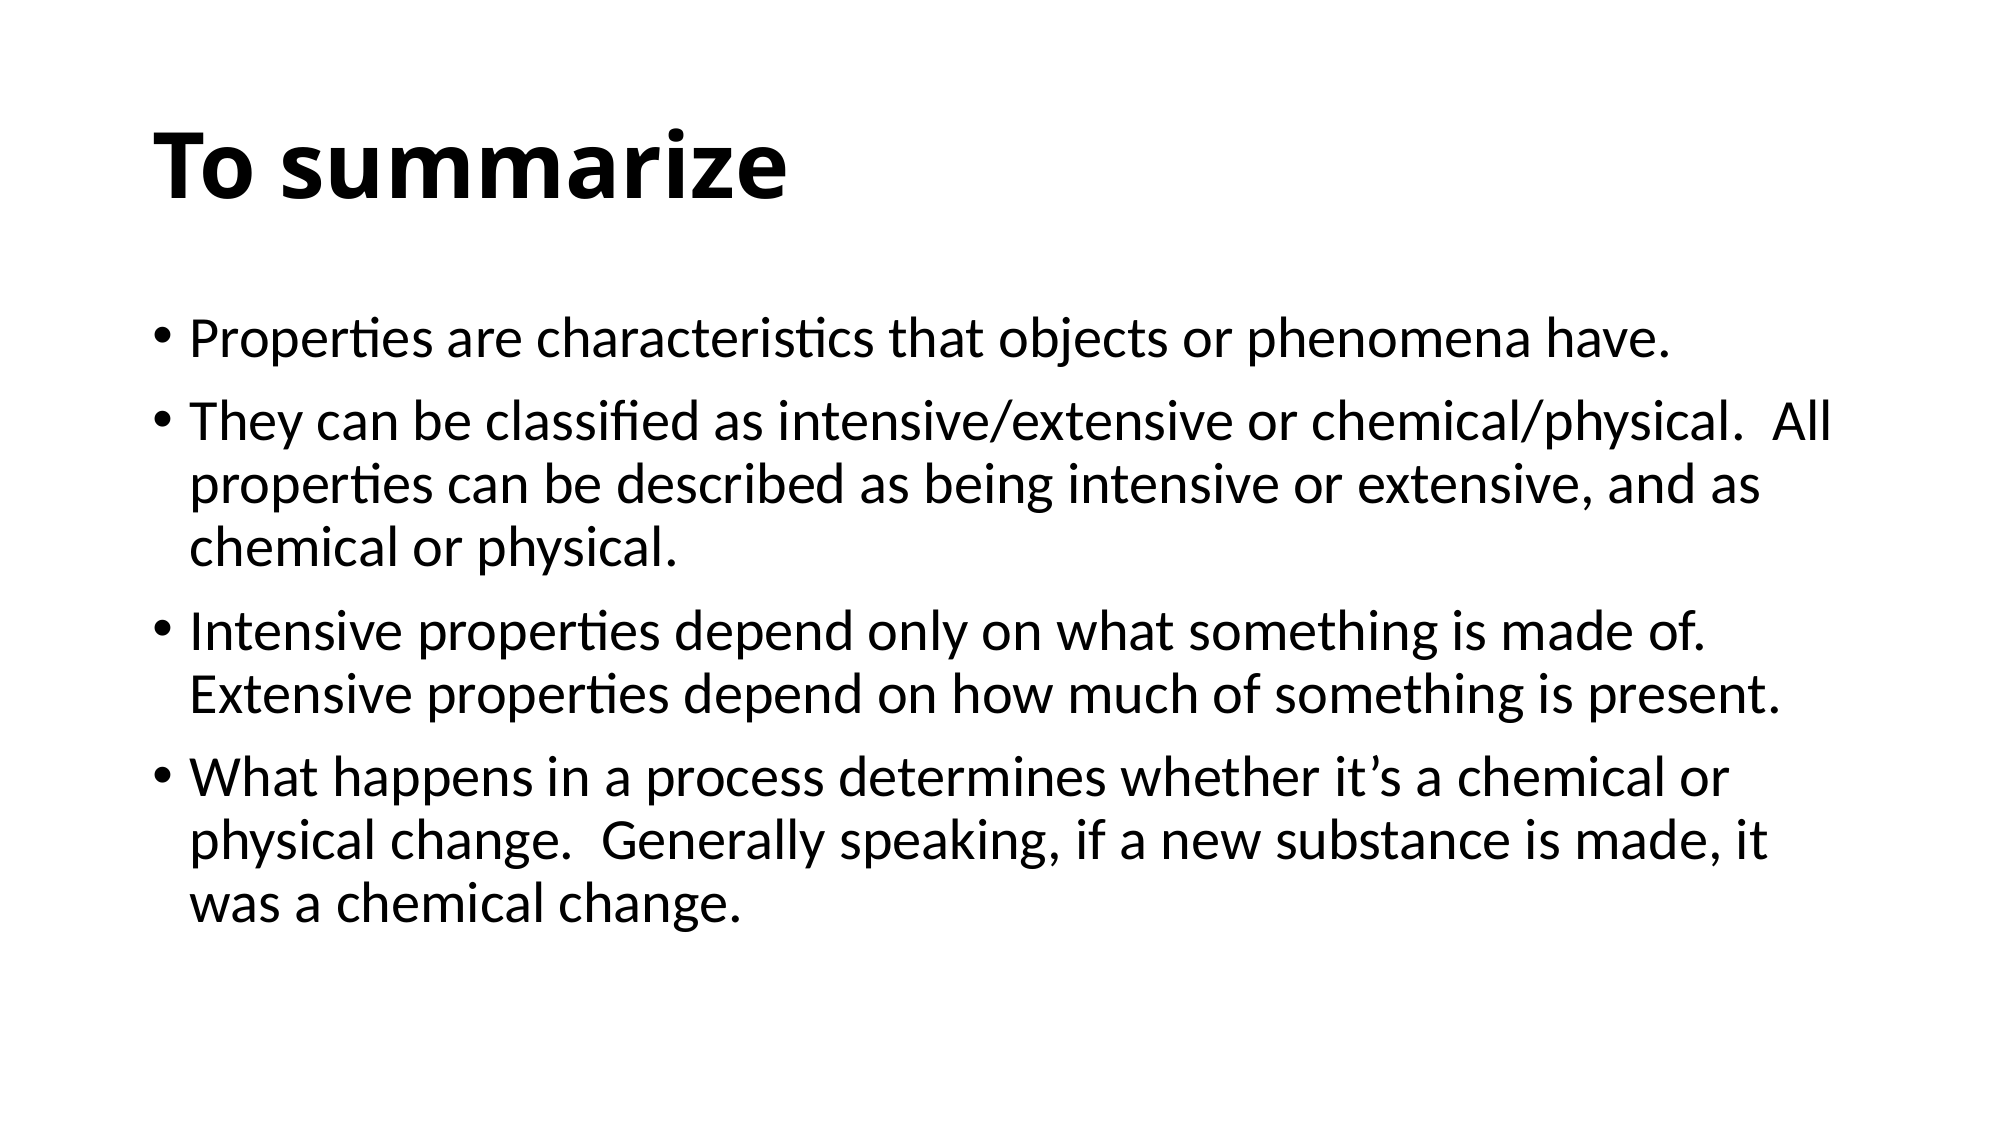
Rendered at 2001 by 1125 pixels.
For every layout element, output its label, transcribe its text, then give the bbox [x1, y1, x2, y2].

title To summarize [137, 59, 1863, 278]
list Properties are characteristics that objects or phenomena have. They can be classified as intensive/extensive or chemical/physical. All properties can be described as being intensive or extensive, and as chemical or physical. Intensive properties depend only on what something is made of. Extensive properties depend on how much of something is present. What happens in a process determines whether it’s a chemical or physical change. Generally speaking, if a new substance is made, it was a chemical change. [137, 299, 1863, 1014]
